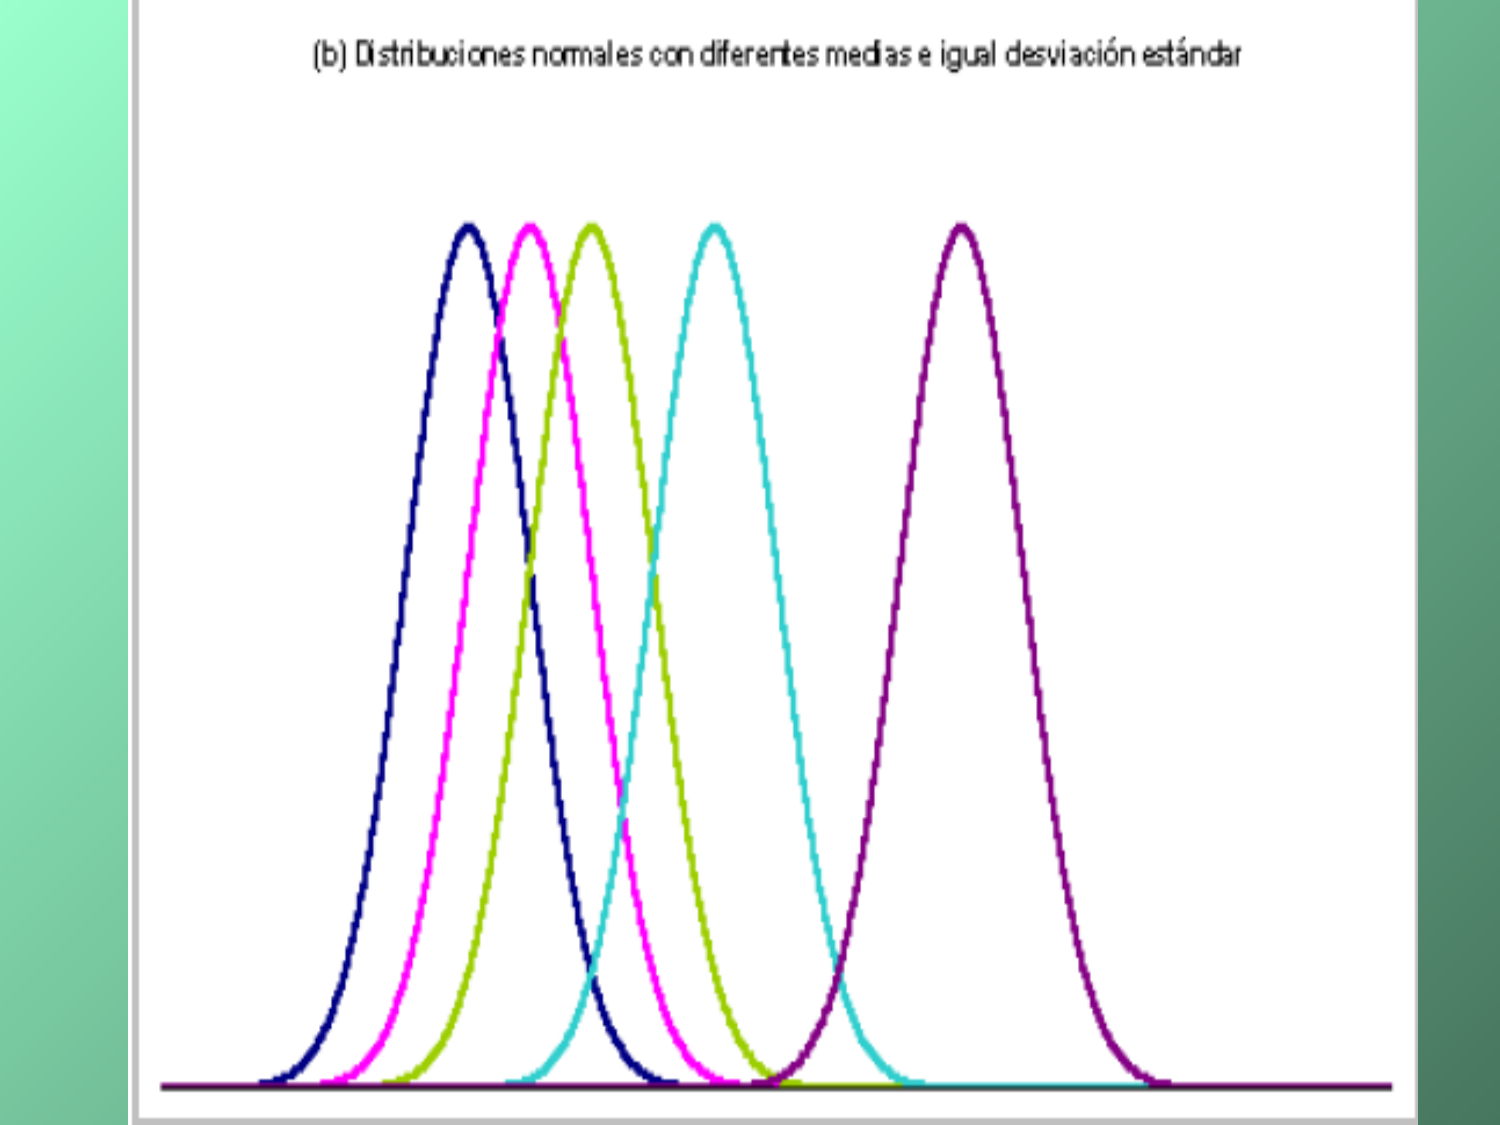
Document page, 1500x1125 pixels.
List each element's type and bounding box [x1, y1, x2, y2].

picture [128, 0, 1419, 1125]
